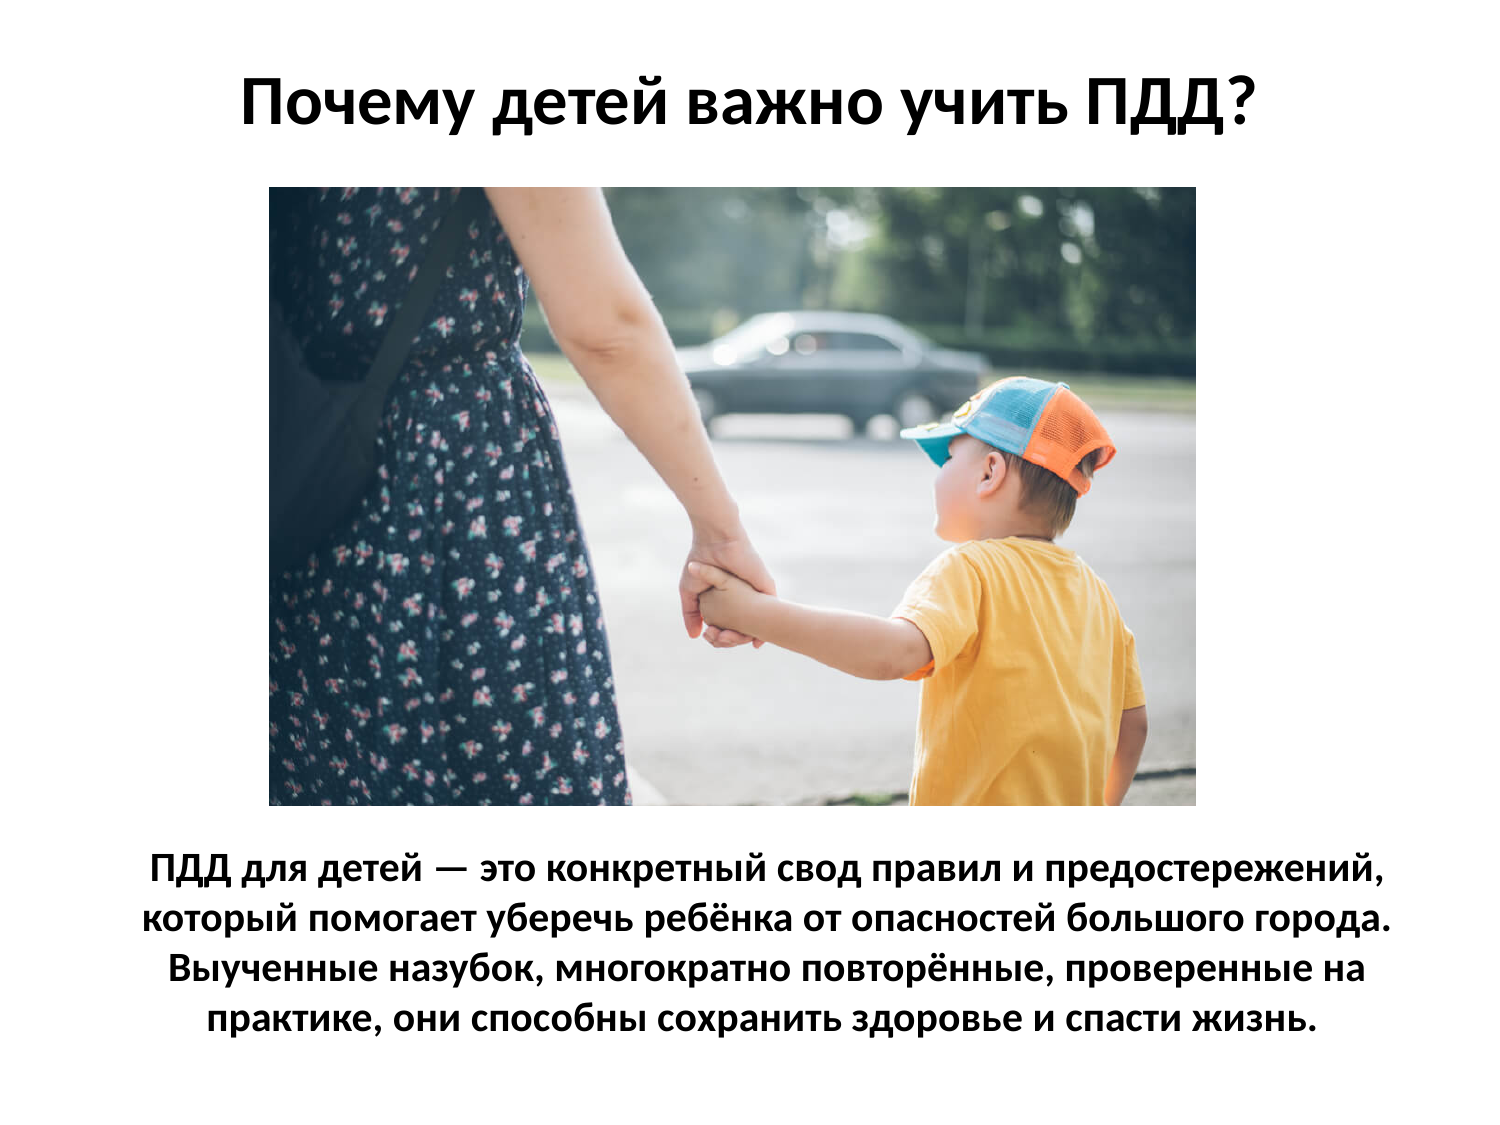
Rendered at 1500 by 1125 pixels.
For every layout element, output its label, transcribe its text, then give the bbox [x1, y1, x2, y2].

title Почему детей важно учить ПДД? [75, 45, 1425, 233]
picture [269, 187, 1196, 807]
text_box ПДД для детей — это конкретный свод правил и предостережений, который помогает уберечь ребёнка от опасностей большого города. Выученные назубок, многократно повторённые, проверенные на практике, они способны сохранить здоровье и спасти жизнь. [70, 831, 1465, 1047]
